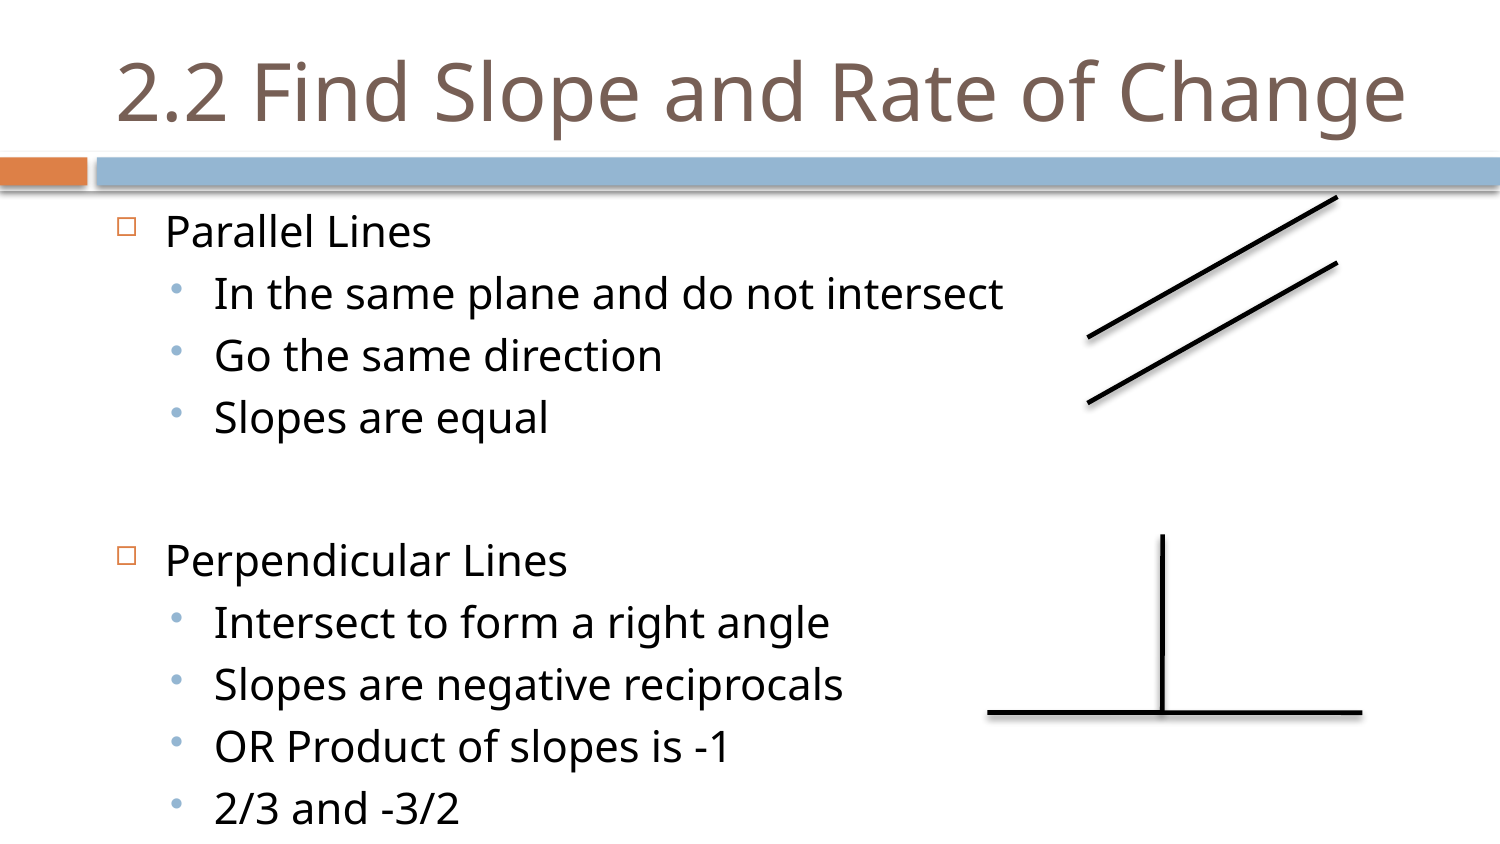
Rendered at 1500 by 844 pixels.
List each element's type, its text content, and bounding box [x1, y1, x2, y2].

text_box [987, 534, 1363, 713]
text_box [1087, 196, 1338, 404]
title 2.2 Find Slope and Rate of Change [100, 28, 1438, 150]
list Parallel Lines In the same plane and do not intersect Go the same direction Slopes are equal Perpendicular Lines Intersect to form a right angle Slopes are negative reciprocals OR Product of slopes is -1 2/3 and -3/2 [100, 196, 1438, 844]
